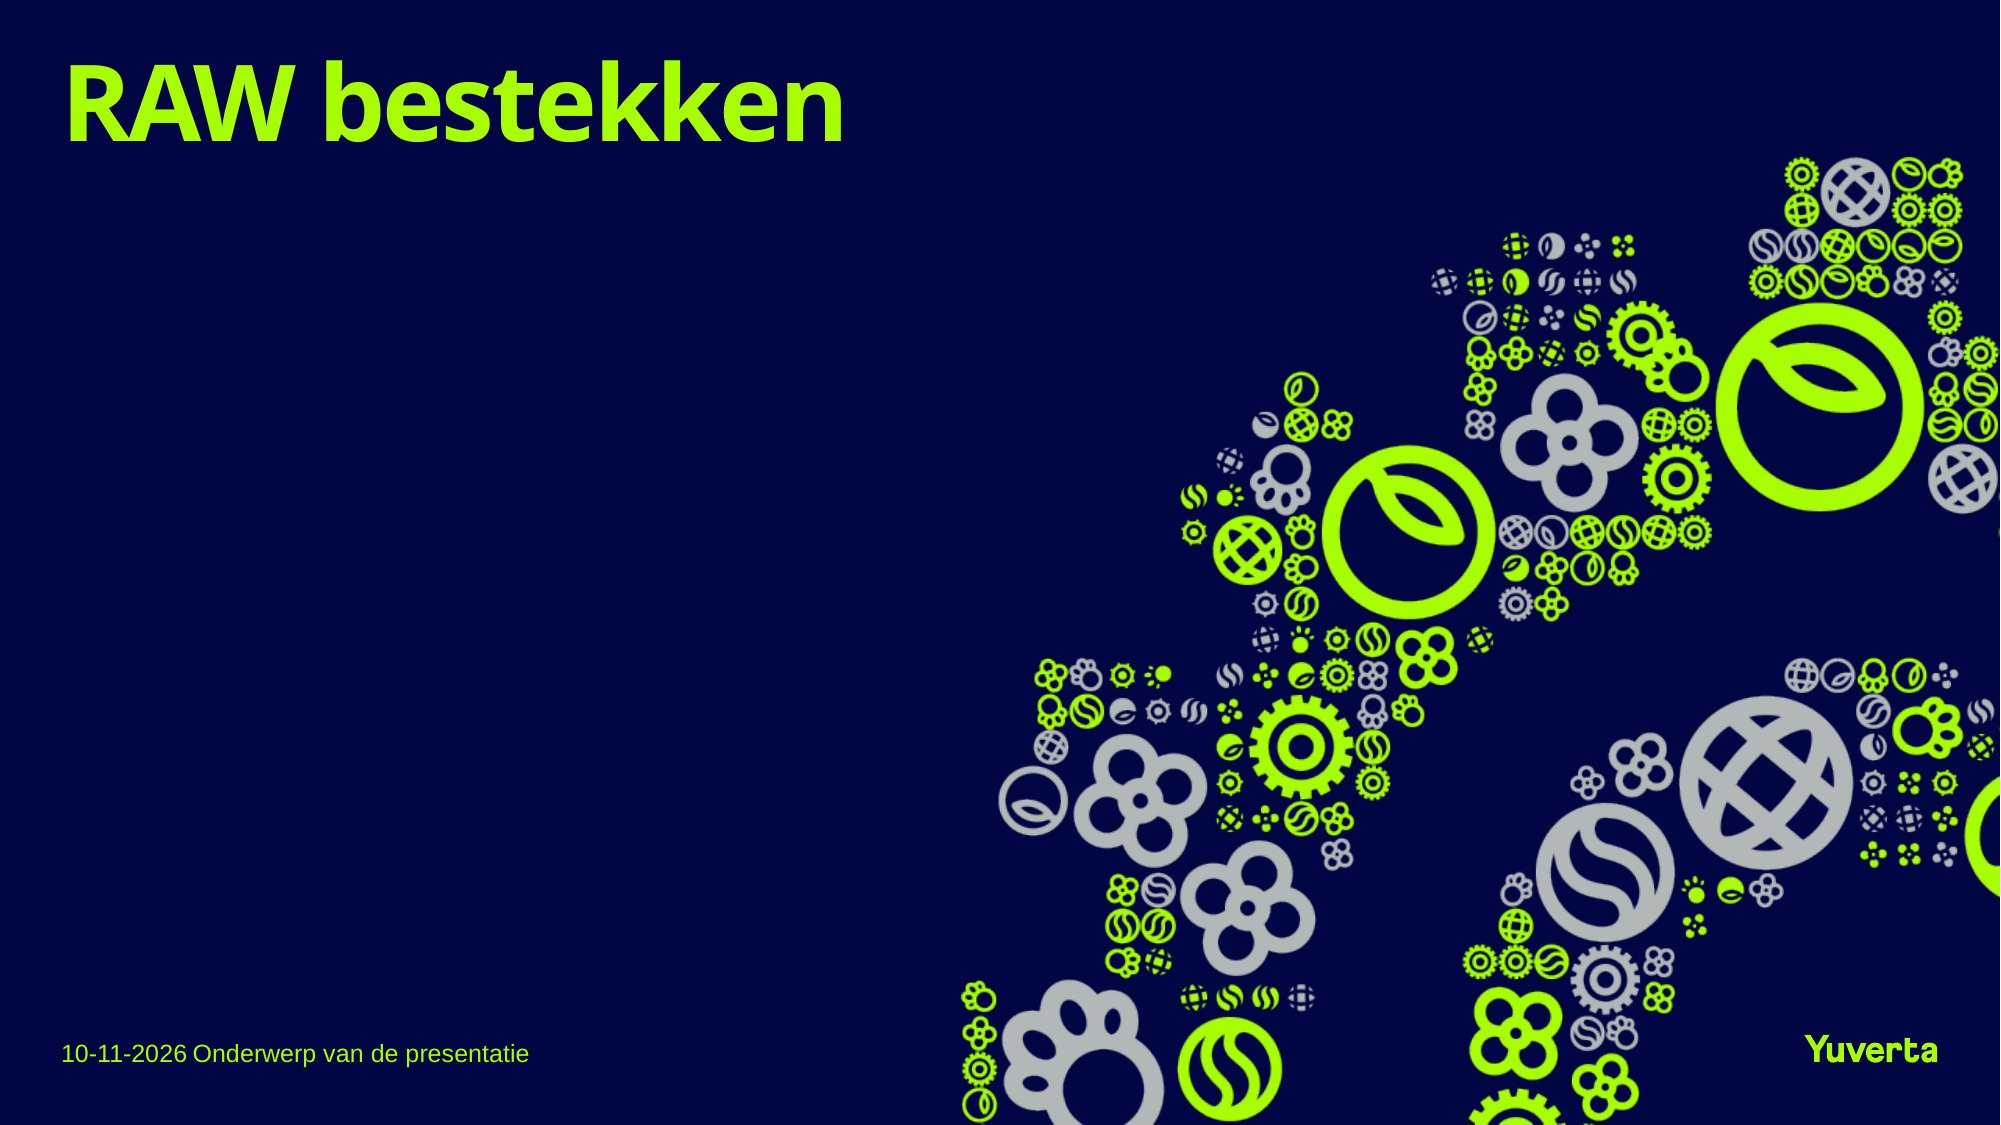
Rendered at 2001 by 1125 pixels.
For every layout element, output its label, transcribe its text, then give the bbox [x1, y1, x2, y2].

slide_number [60, 1037, 193, 1073]
picture [0, 0, 2000, 1125]
title RAW bestekken [60, 48, 1242, 392]
footer Onderwerp van de presentatie [193, 1037, 1000, 1073]
